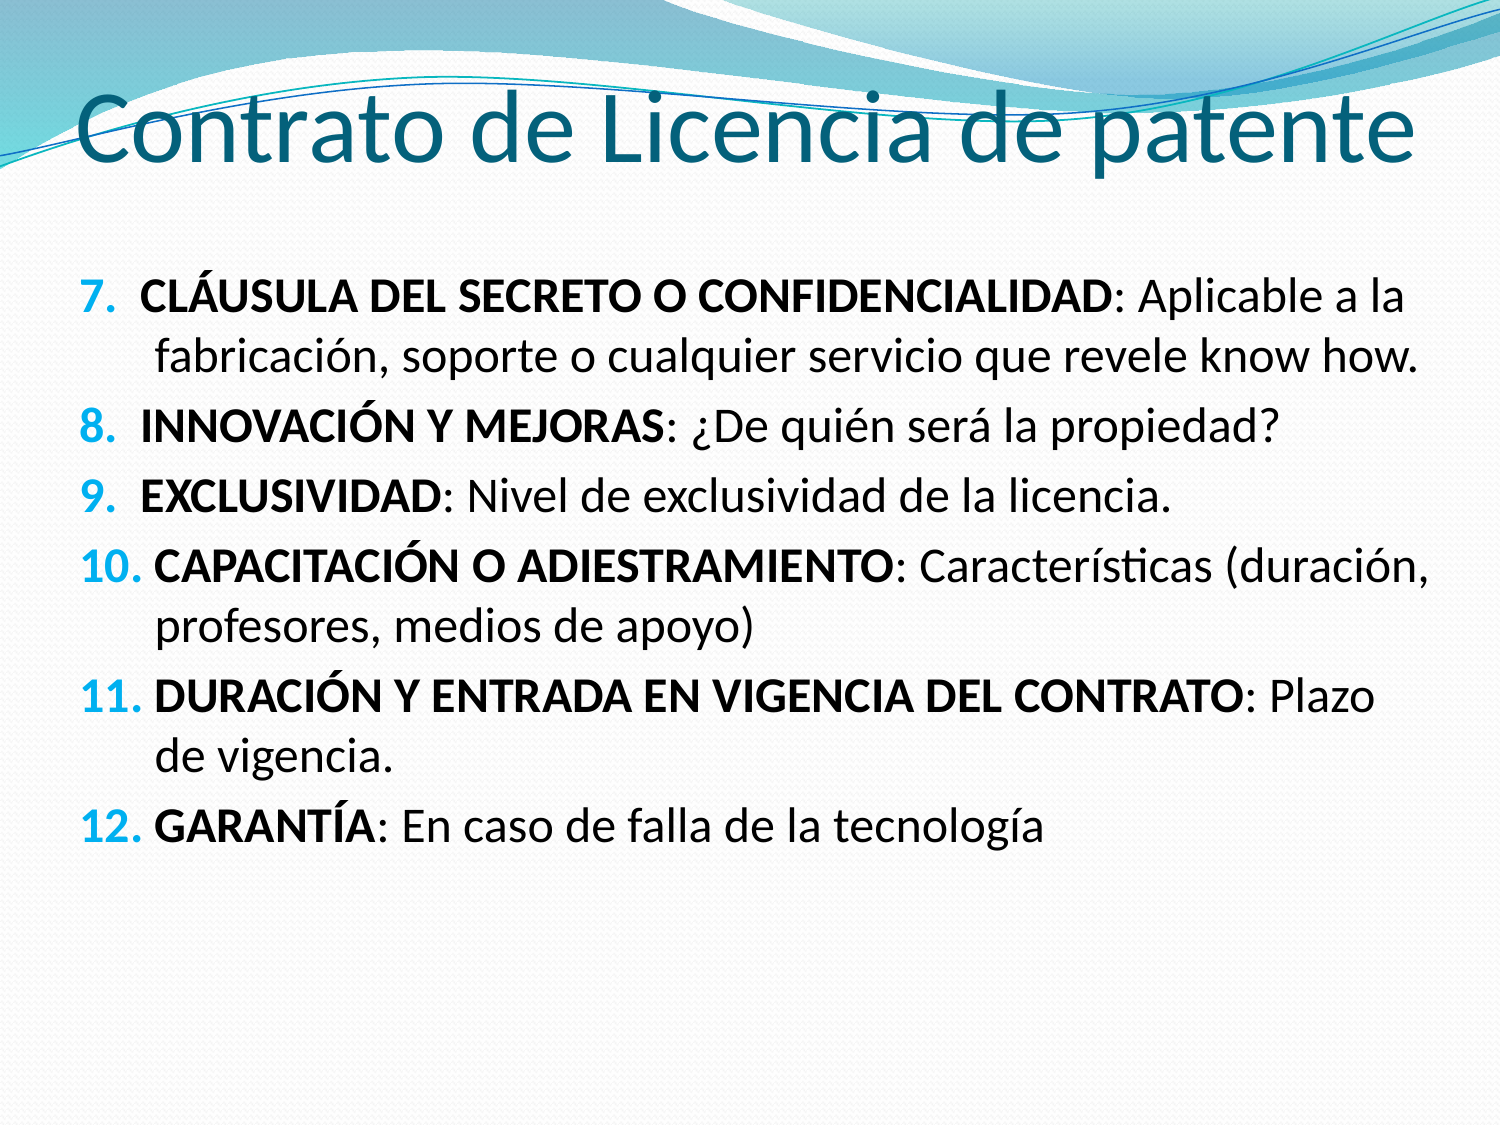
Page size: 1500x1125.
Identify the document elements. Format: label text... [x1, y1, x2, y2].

title Contrato de Licencia de patente [75, 0, 1425, 183]
list 7. Cláusula del secreto o confidencialidad: Aplicable a la fabricación, soporte o cualquier servicio que revele know how. 8. Innovación y mejoras: ¿De quién será la propiedad? 9. Exclusividad: Nivel de exclusividad de la licencia. 10. Capacitación o adiestramiento: Características (duración, profesores, medios de apoyo) 11. Duración y entrada en vigencia del contrato: Plazo de vigencia. 12. Garantía: En caso de falla de la tecnología [64, 255, 1449, 1024]
